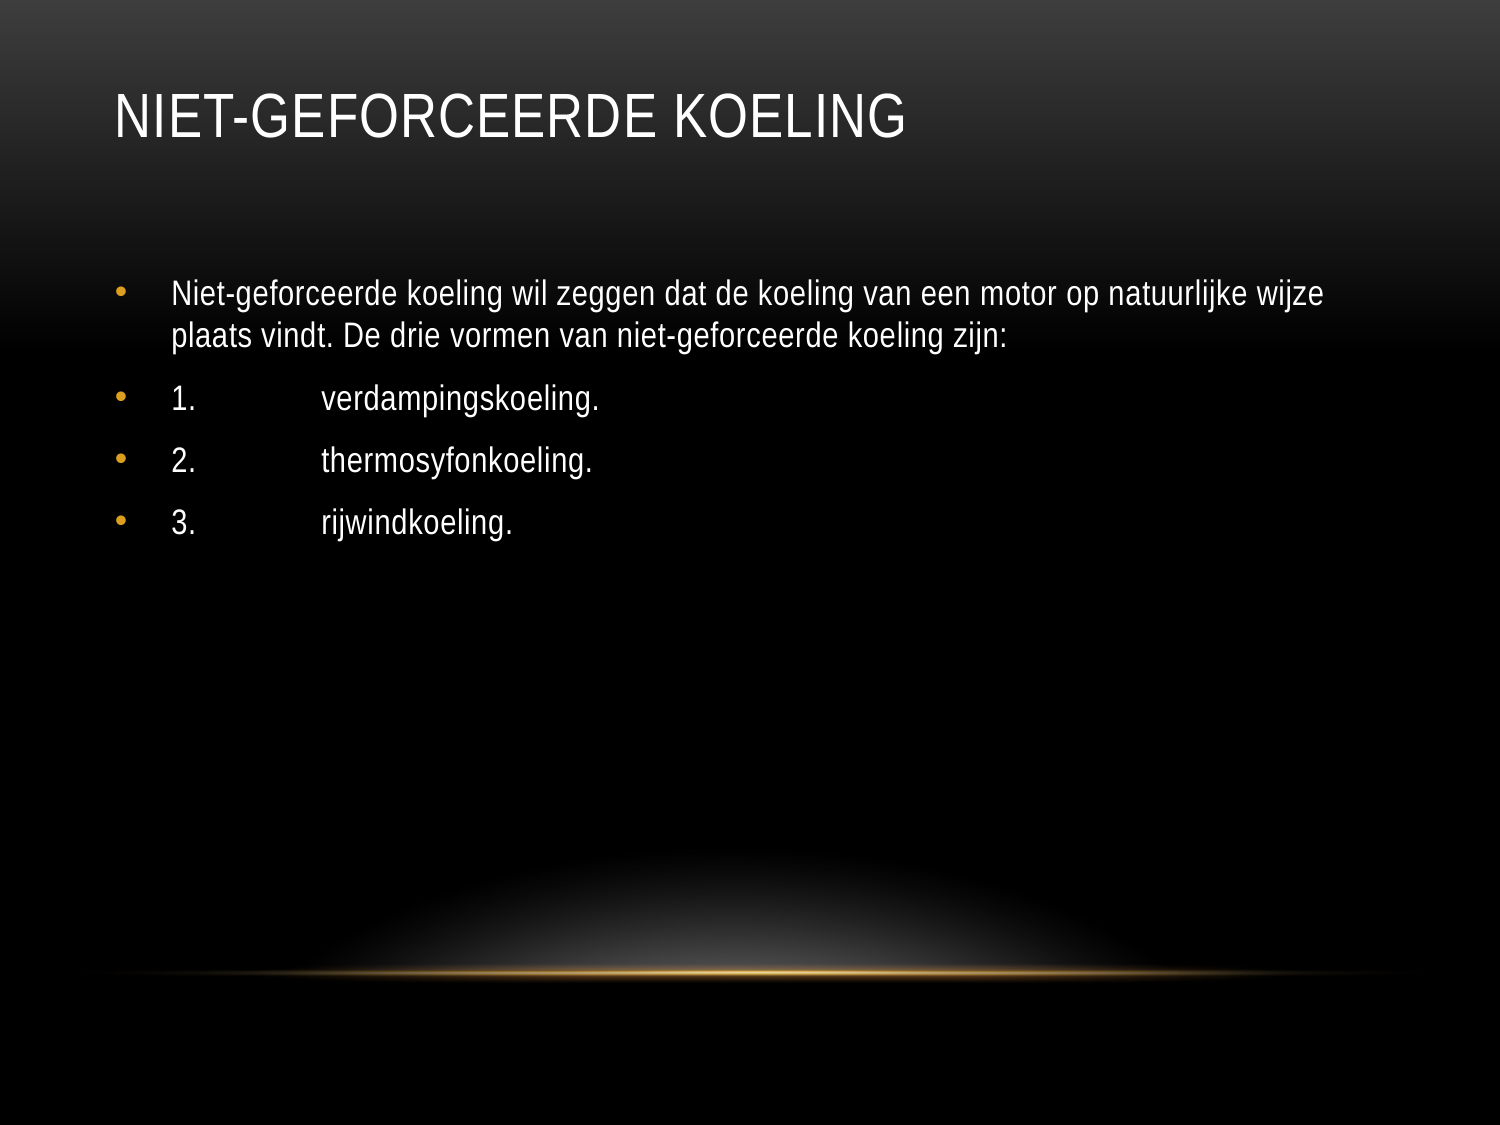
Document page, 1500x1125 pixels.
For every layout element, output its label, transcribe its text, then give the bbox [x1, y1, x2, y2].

list Niet-geforceerde koeling wil zeggen dat de koeling van een motor op natuurlijke wijze plaats vindt. De drie vormen van niet-geforceerde koeling zijn: 1. verdampingskoeling. 2. thermosyfonkoeling. 3. rijwindkoeling. [99, 262, 1400, 938]
title Niet-geforceerde koeling [99, 45, 1400, 233]
picture [0, 0, 1500, 1125]
